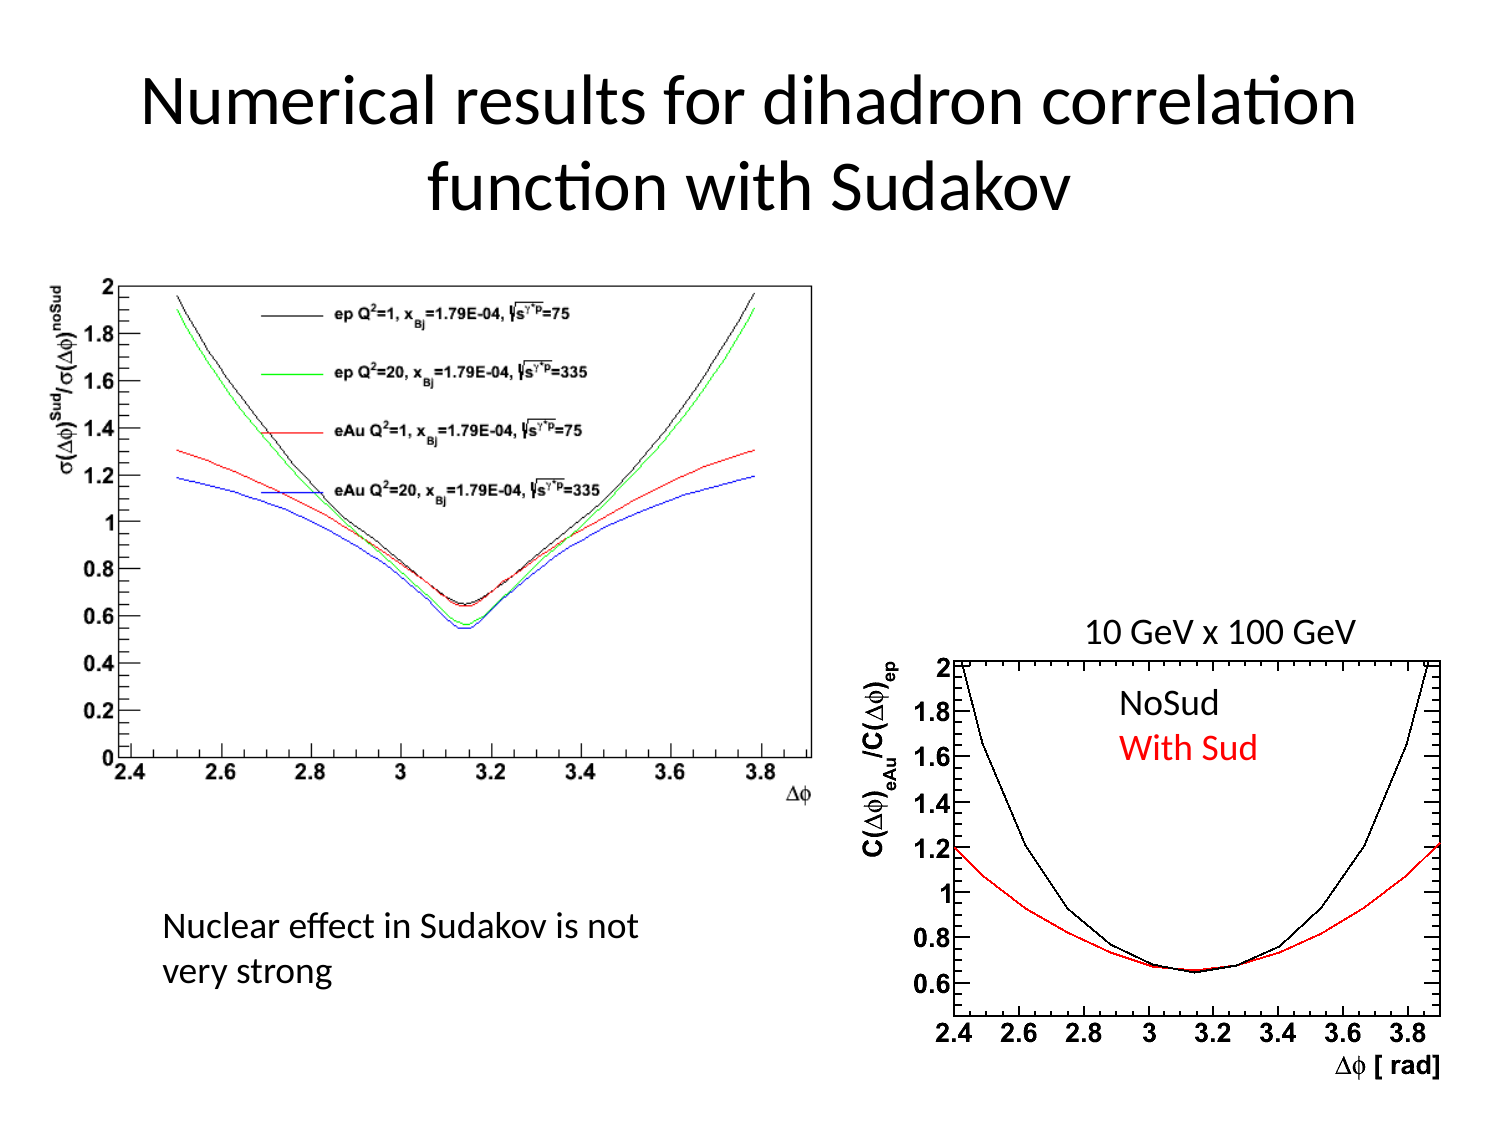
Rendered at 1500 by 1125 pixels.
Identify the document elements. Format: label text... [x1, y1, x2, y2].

text_box 10 GeV x 100 GeV [1068, 599, 1424, 645]
text_box Nuclear effect in Sudakov is not very strong [147, 893, 668, 998]
picture [40, 266, 1468, 1083]
title Numerical results for dihadron correlation function with Sudakov [75, 45, 1425, 233]
